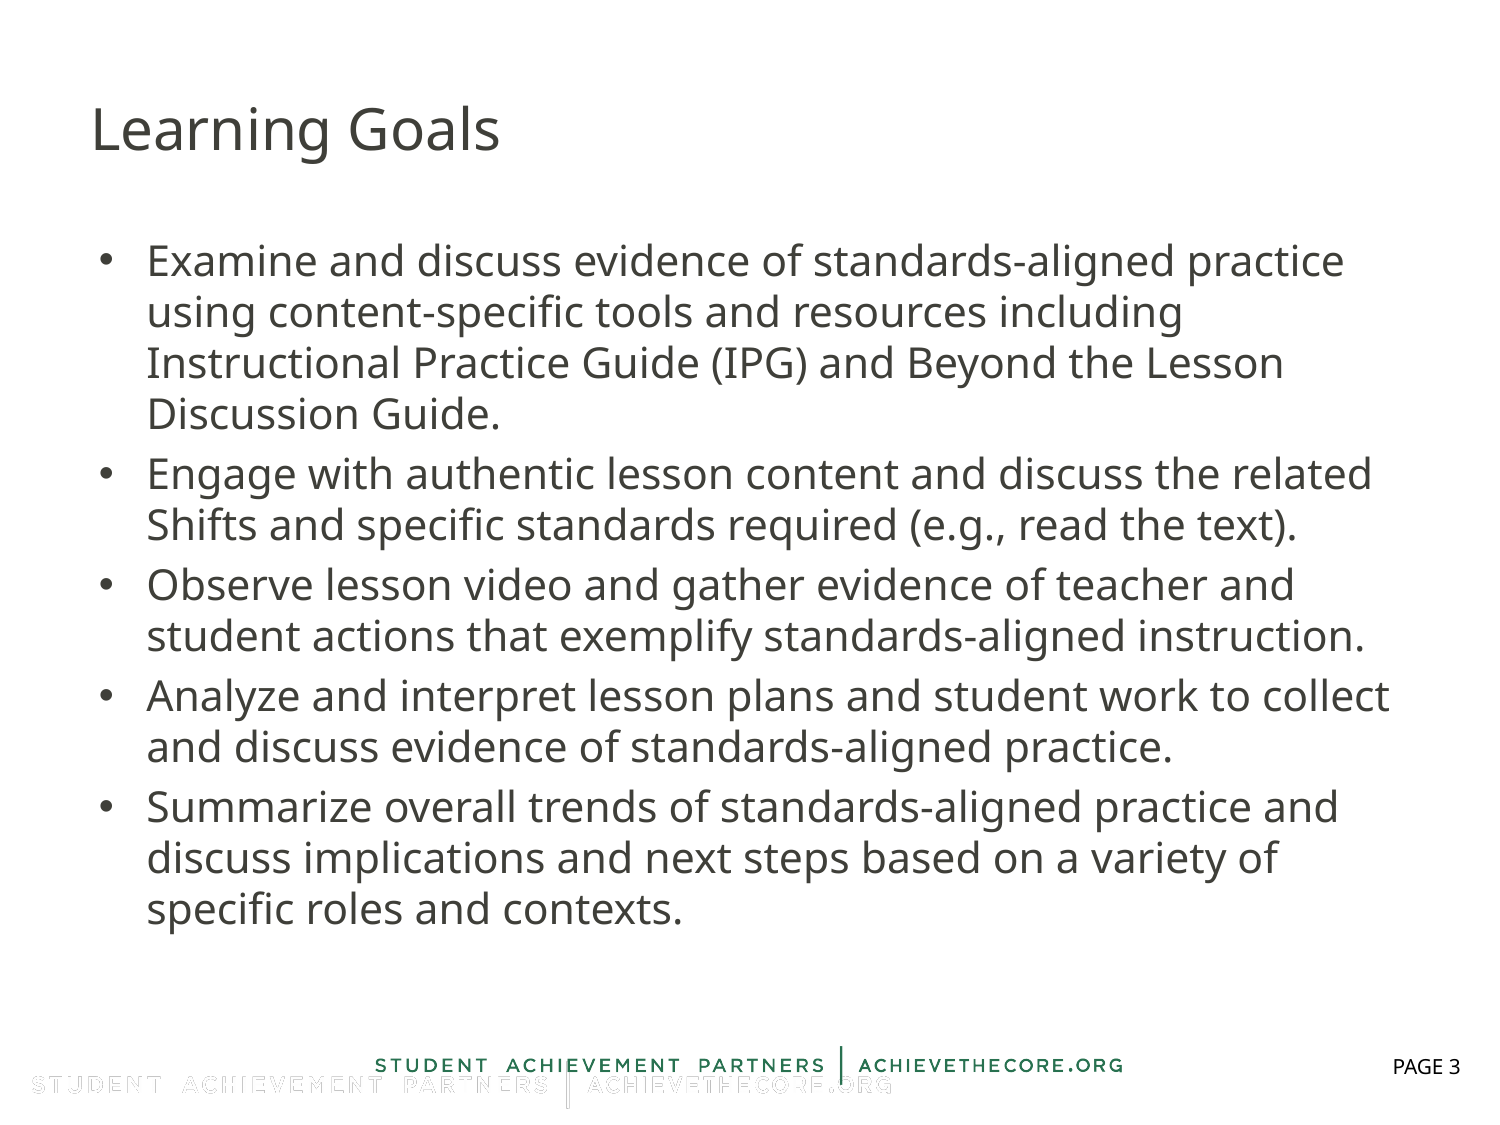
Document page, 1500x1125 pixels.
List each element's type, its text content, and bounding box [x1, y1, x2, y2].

list Examine and discuss evidence of standards-aligned practice using content-specific tools and resources including Instructional Practice Guide (IPG) and Beyond the Lesson Discussion Guide. Engage with authentic lesson content and discuss the related Shifts and specific standards required (e.g., read the text). Observe lesson video and gather evidence of teacher and student actions that exemplify standards-aligned instruction. Analyze and interpret lesson plans and student work to collect and discuss evidence of standards-aligned practice. Summarize overall trends of standards-aligned practice and discuss implications and next steps based on a variety of specific roles and contexts. [75, 226, 1446, 1047]
title Learning Goals [75, 33, 1425, 221]
picture [12, 1047, 1122, 1112]
